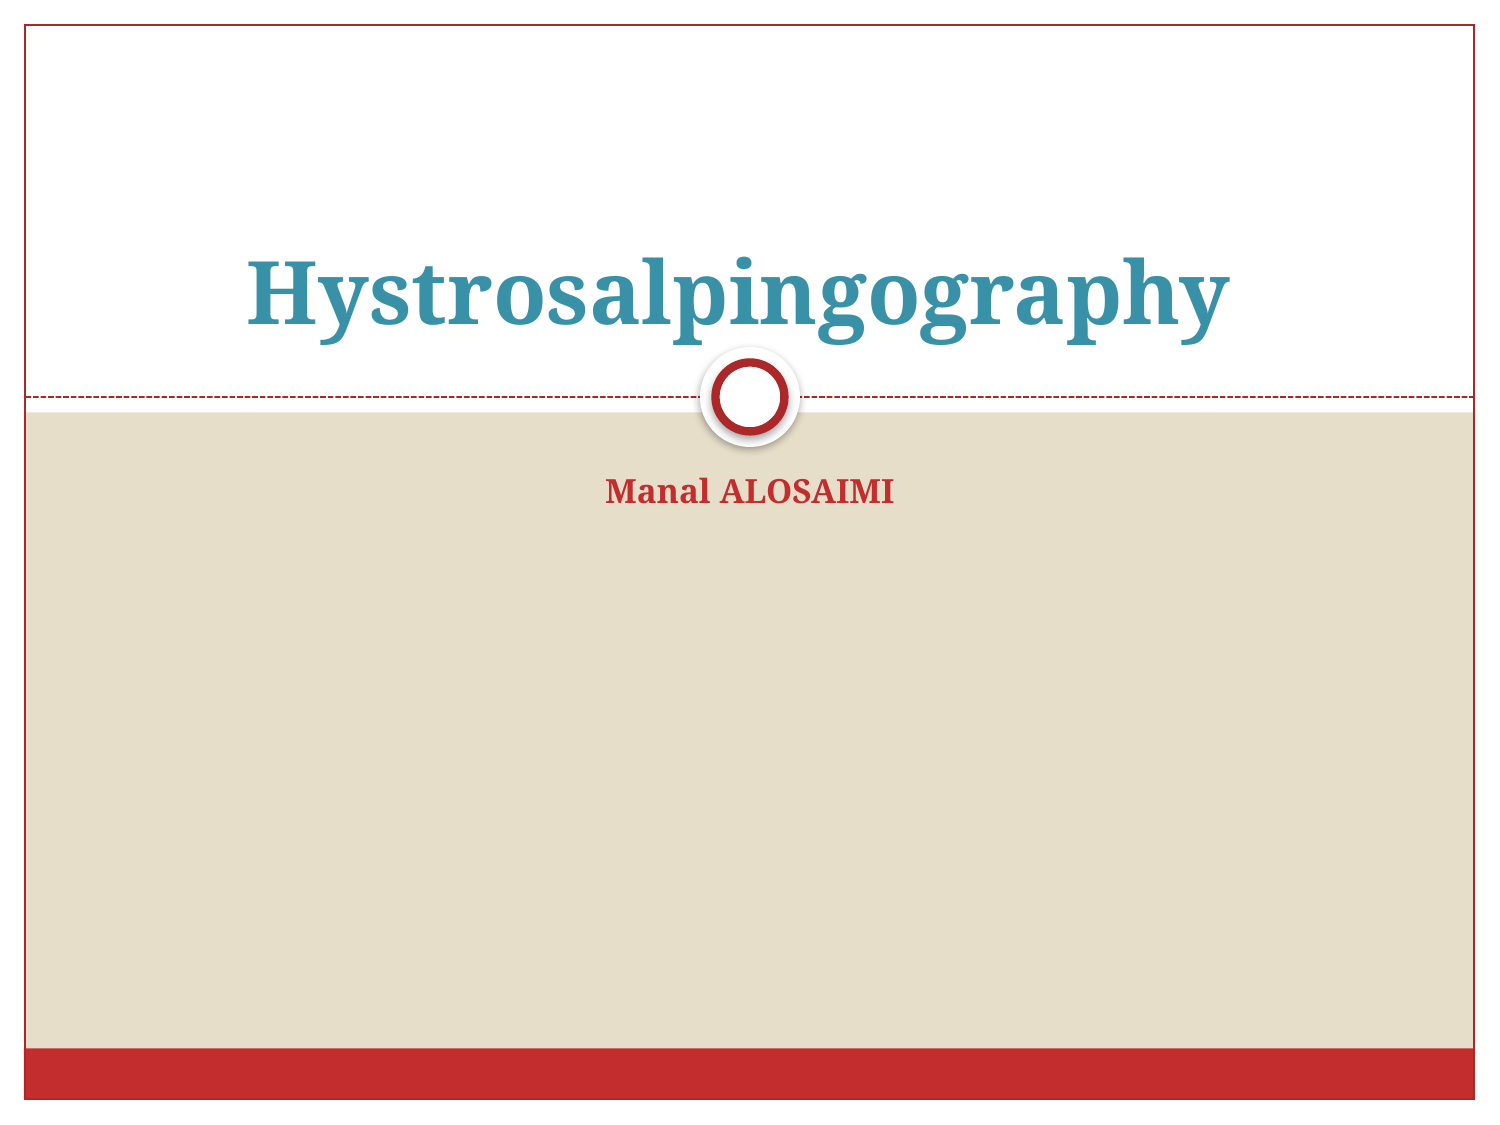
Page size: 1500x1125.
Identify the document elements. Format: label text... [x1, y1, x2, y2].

title Hystrosalpingography [112, 62, 1388, 350]
subtitle Manal ALOSAIMI [225, 462, 1275, 750]
